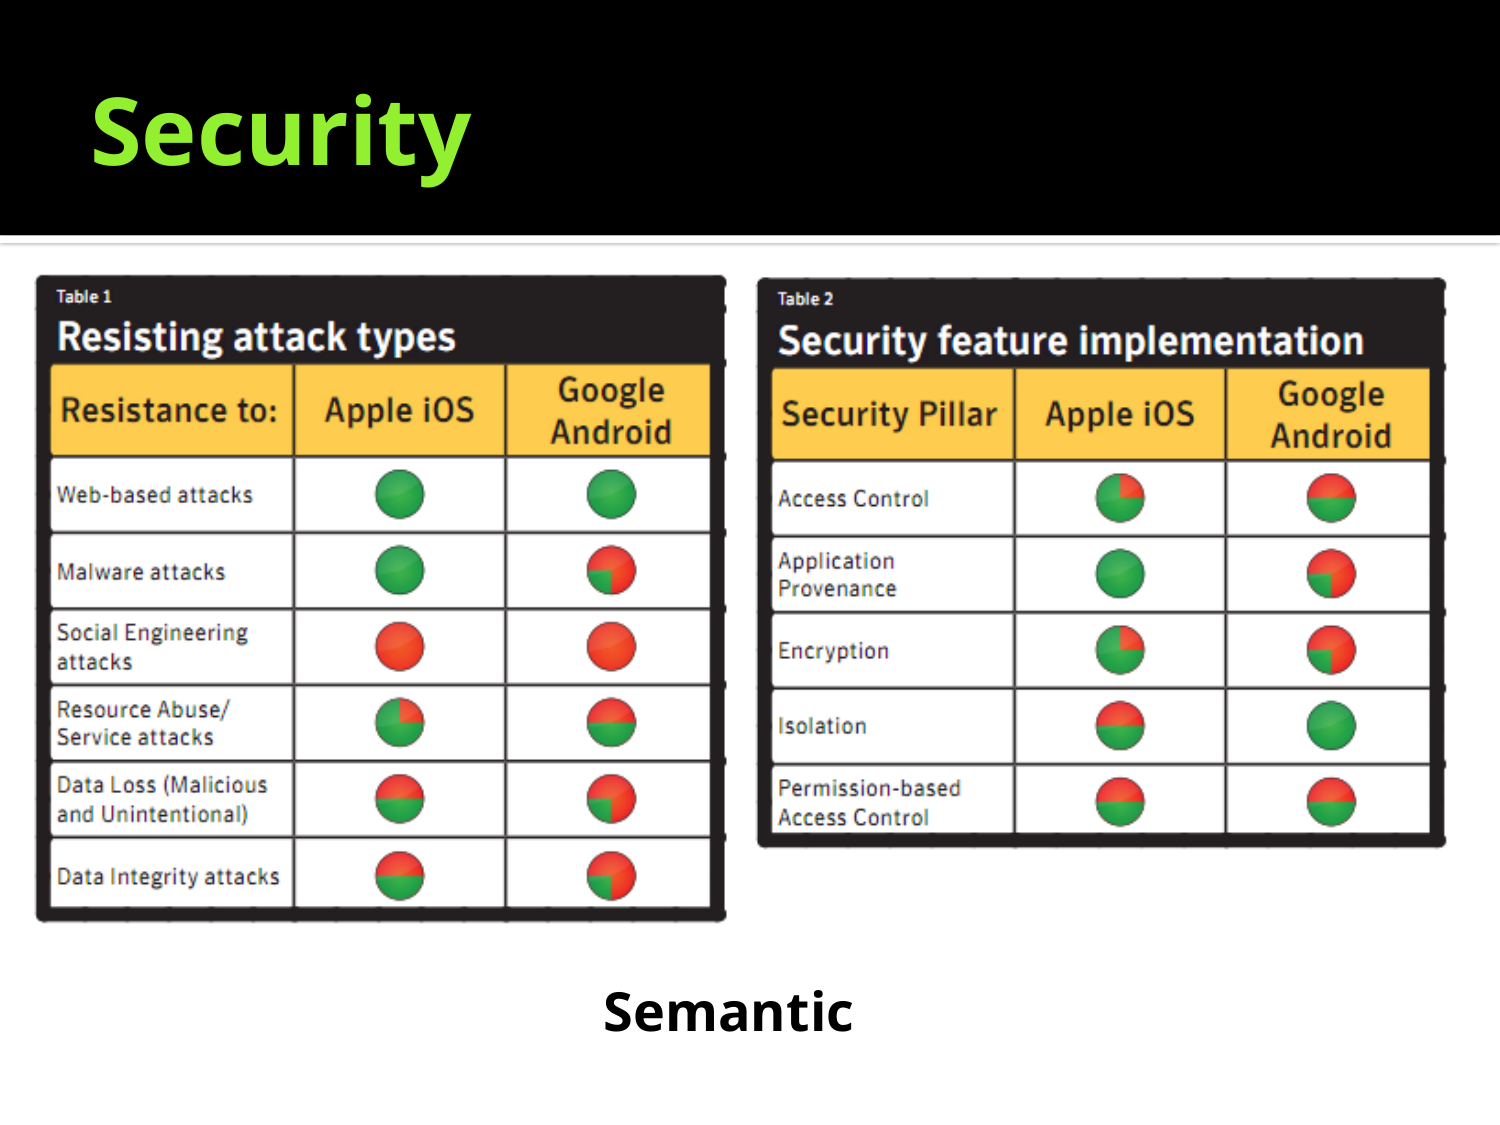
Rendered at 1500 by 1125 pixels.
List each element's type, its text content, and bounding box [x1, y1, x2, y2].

picture [747, 265, 1463, 866]
title Security [75, 25, 1425, 231]
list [22, 259, 747, 938]
text_box Semantic [48, 962, 1399, 1050]
